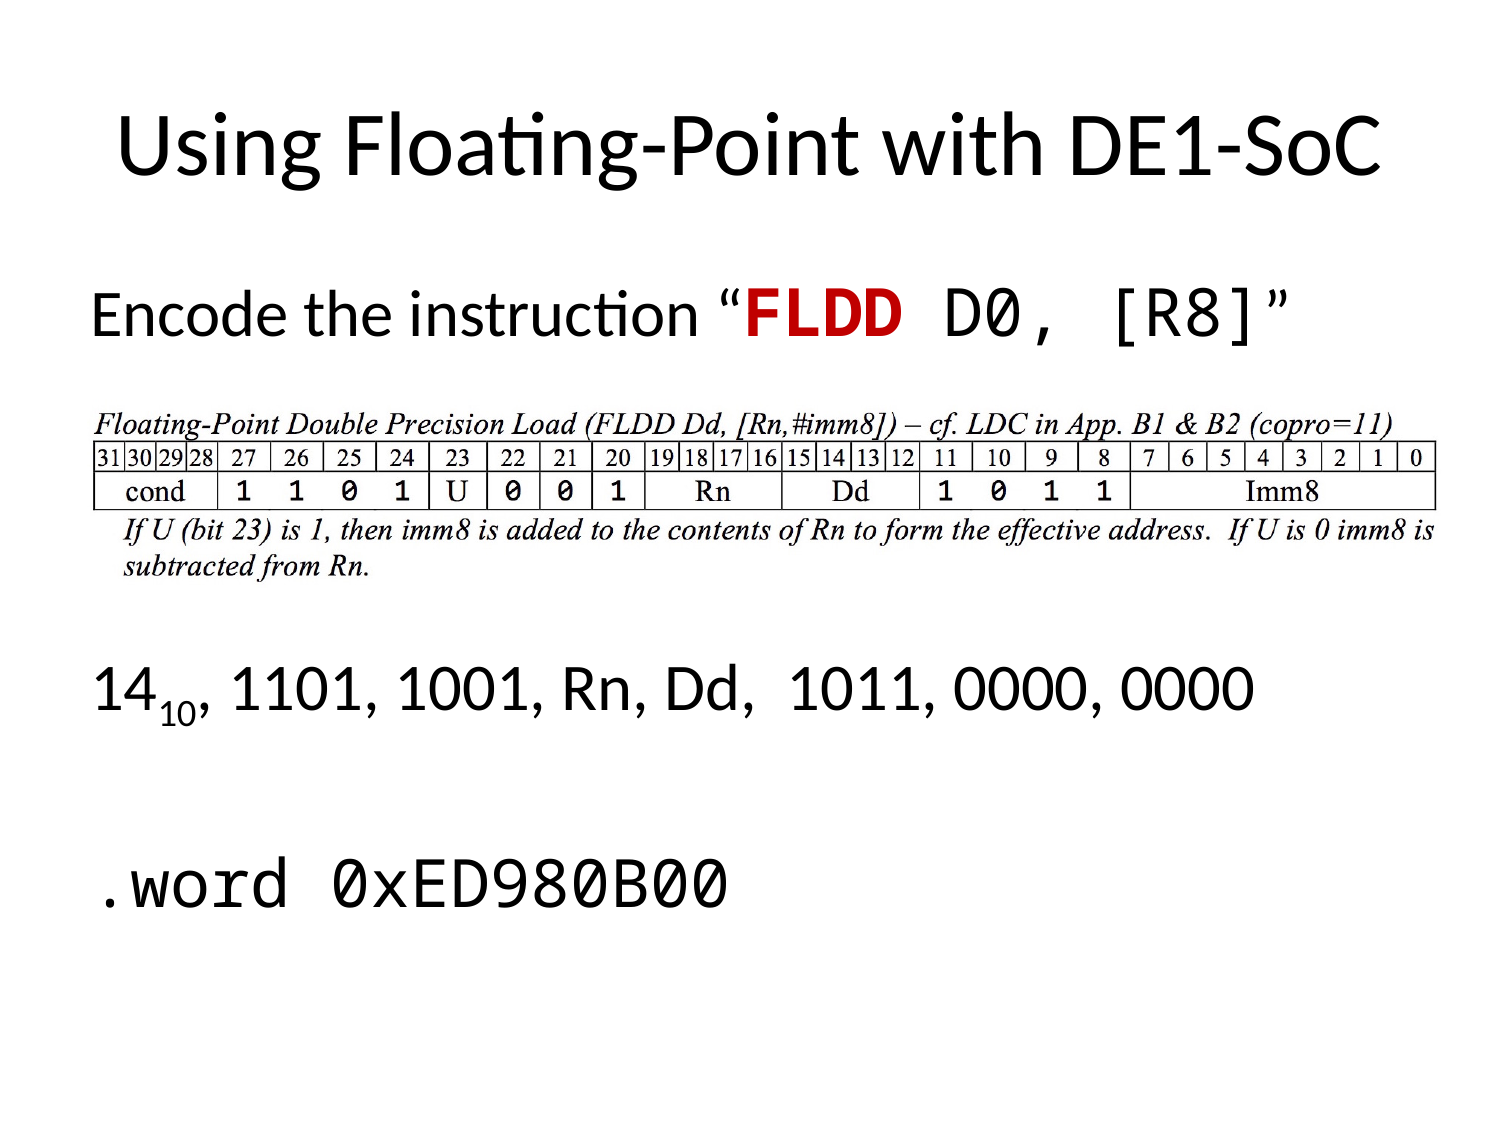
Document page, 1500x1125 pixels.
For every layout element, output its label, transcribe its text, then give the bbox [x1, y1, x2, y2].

list Encode the instruction “FLDD D0, [R8]” 1410, 1101, 1001, Rn, Dd, 1011, 0000, 0000 .word 0xED980B00 [75, 596, 1425, 1005]
list Encode the instruction “FLDD D0, [R8]” 1410, 1101, 1001, Rn, Dd, 1011, 0000, 0000 .word 0xED980B00 [75, 262, 1425, 398]
picture [74, 399, 1461, 588]
title Using Floating-Point with DE1-SoC [75, 45, 1425, 233]
